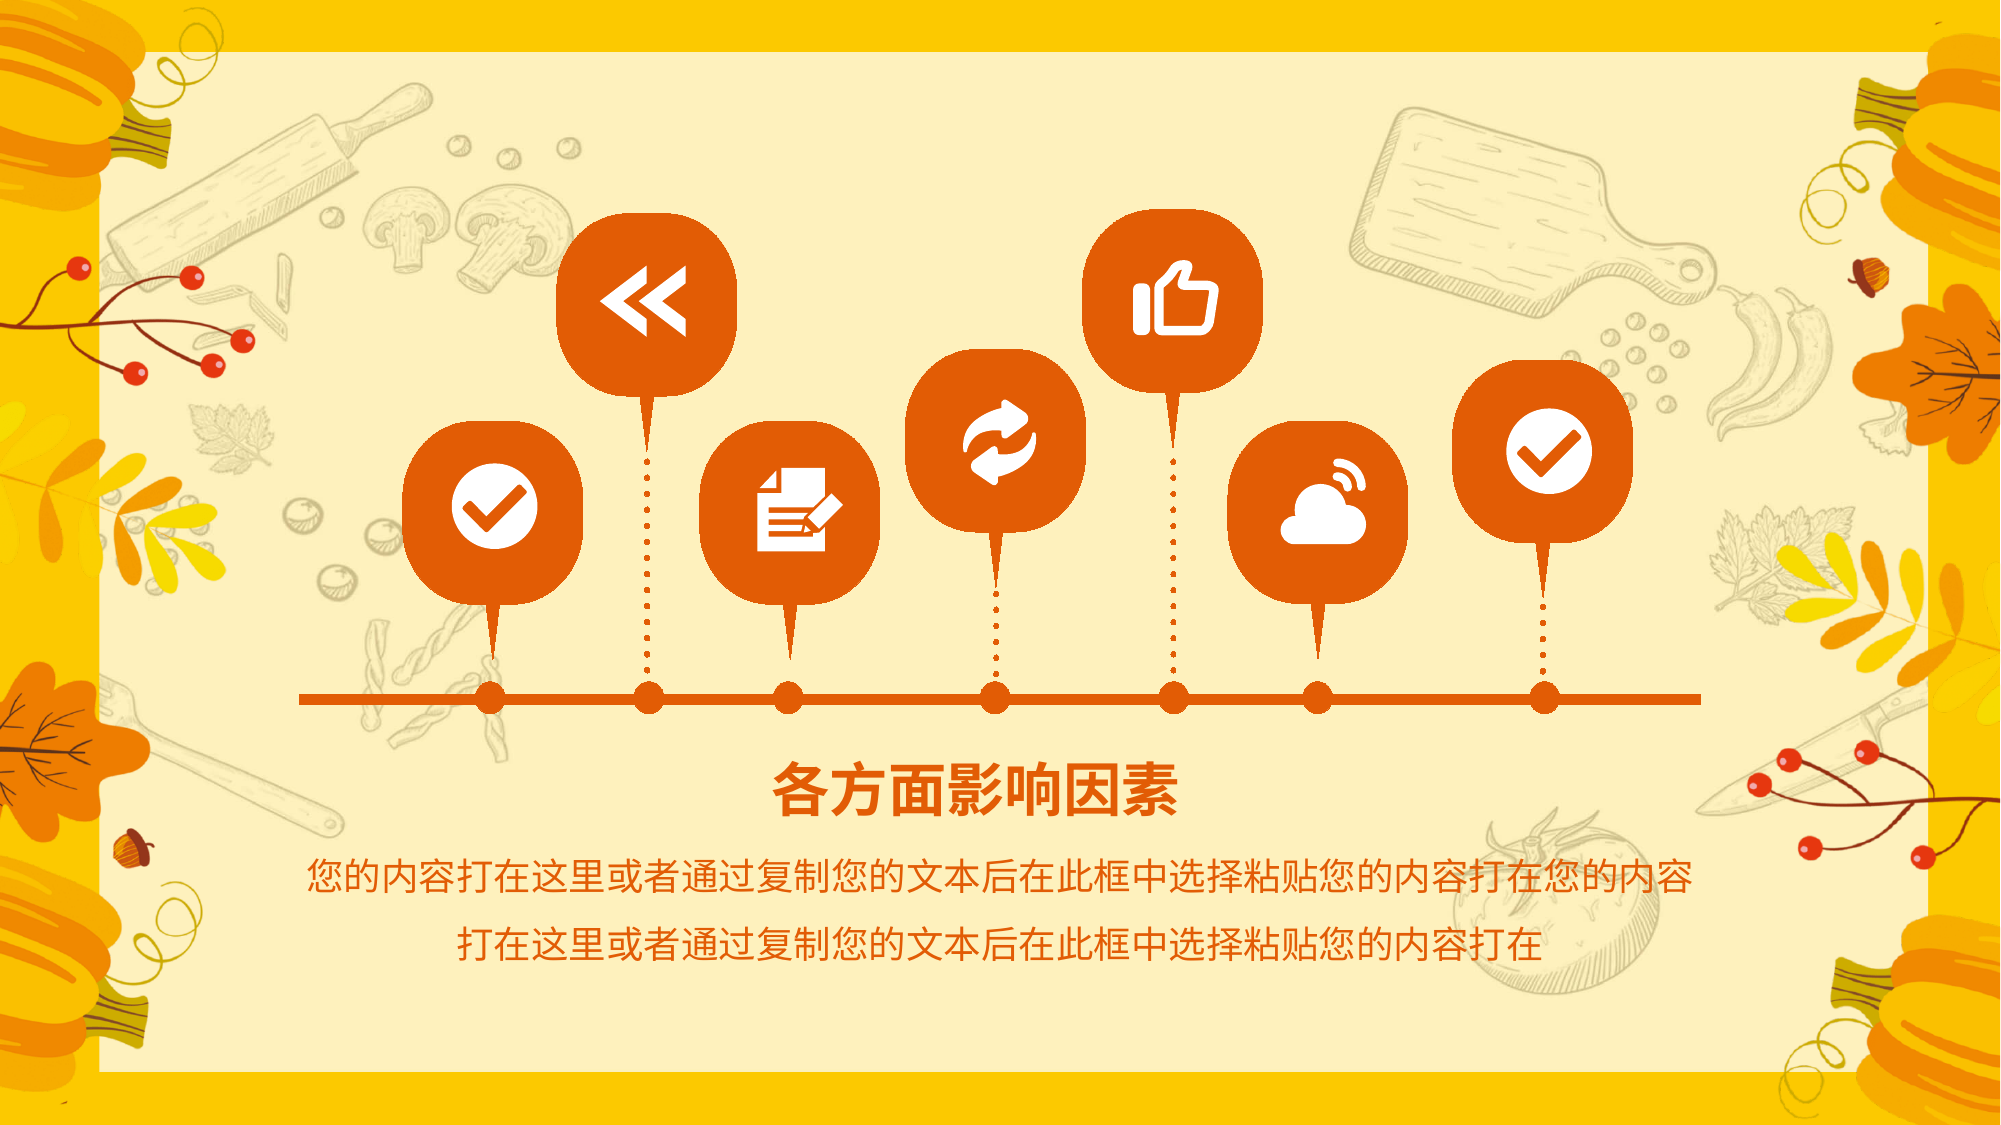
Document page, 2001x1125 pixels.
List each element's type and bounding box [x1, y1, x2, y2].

text_box [299, 745, 1701, 961]
picture [0, 0, 1999, 1125]
text_box [299, 209, 1701, 714]
